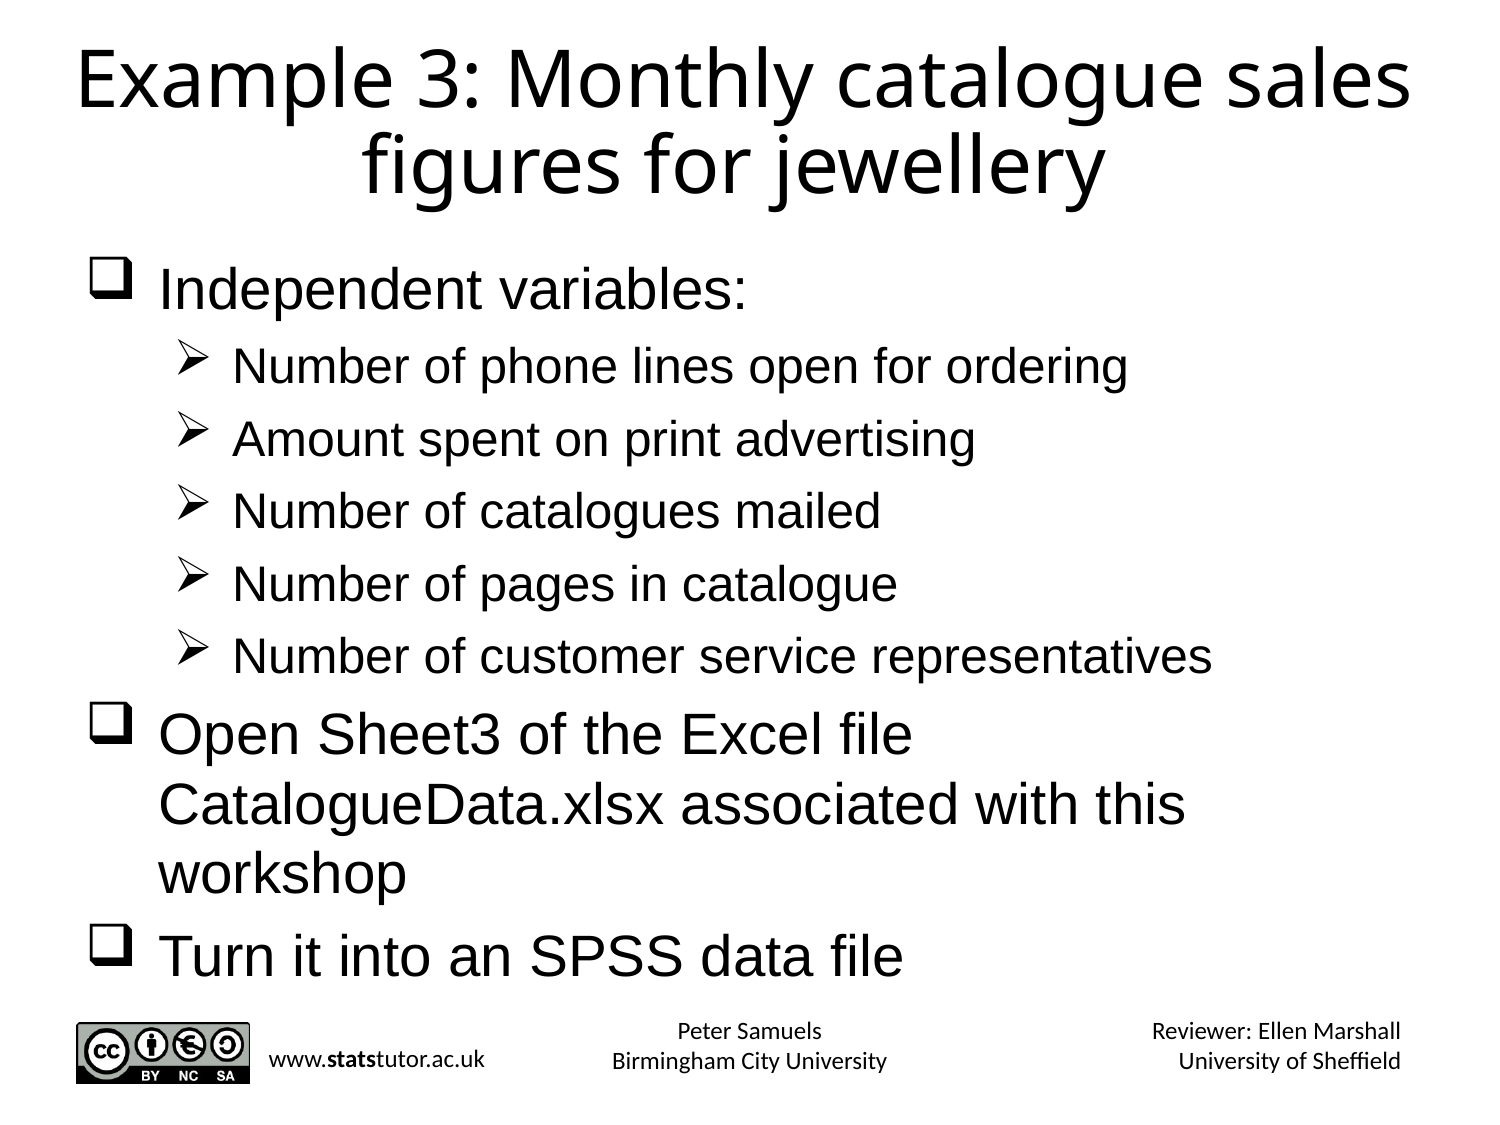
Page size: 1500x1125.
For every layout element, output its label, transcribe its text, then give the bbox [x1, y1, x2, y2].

text_box Peter Samuels Birmingham City University [549, 1007, 951, 1083]
text_box Reviewer: Ellen Marshall University of Sheffield [1038, 1007, 1417, 1083]
list Independent variables: Number of phone lines open for ordering Amount spent on print advertising Number of catalogues mailed Number of pages in catalogue Number of customer service representatives Open Sheet3 of the Excel file CatalogueData.xlsx associated with this workshop Turn it into an SPSS data file [70, 243, 1421, 1008]
picture [76, 1022, 251, 1084]
title Example 3: Monthly catalogue sales figures for jewellery [29, 30, 1459, 219]
text_box www.statstutor.ac.uk [254, 1035, 573, 1080]
